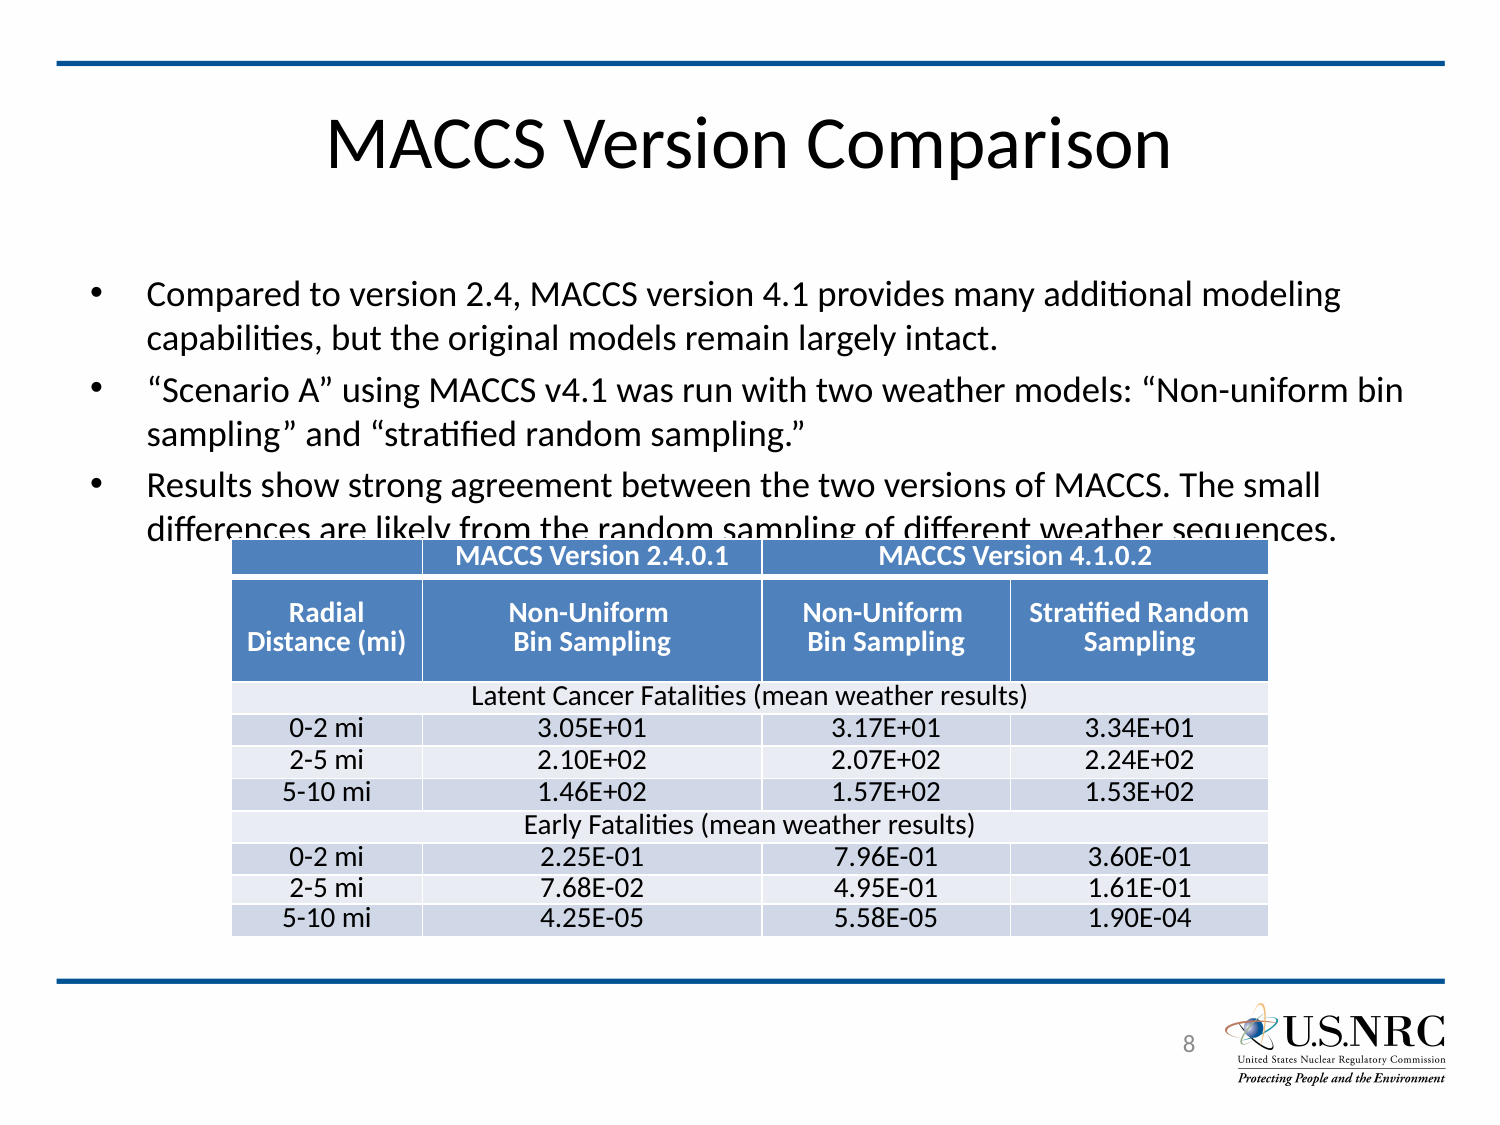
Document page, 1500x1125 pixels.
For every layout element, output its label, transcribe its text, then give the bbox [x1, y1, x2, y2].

table_cell 4.95E-01 [763, 876, 1010, 903]
table_cell 1.53E+02 [1011, 779, 1268, 810]
table_cell 1.57E+02 [763, 779, 1010, 810]
table_cell 2-5 mi [232, 747, 422, 778]
table_header [232, 540, 422, 574]
table_cell Early Fatalities (mean weather results) [232, 812, 1268, 842]
table_cell 7.68E-02 [423, 876, 761, 903]
table_cell 0-2 mi [232, 844, 422, 874]
table_cell 3.60E-01 [1011, 844, 1268, 874]
table_cell 2.25E-01 [423, 844, 761, 874]
table_header MACCS Version 4.1.0.2 [763, 540, 1268, 574]
table_cell 1.90E-04 [1011, 905, 1268, 936]
table_cell 7.96E-01 [763, 844, 1010, 874]
table_cell 2.07E+02 [763, 747, 1010, 778]
table_cell Latent Cancer Fatalities (mean weather results) [232, 683, 1268, 713]
table_cell 1.61E-01 [1011, 876, 1268, 903]
picture [0, 0, 1500, 1125]
list Compared to version 2.4, MACCS version 4.1 provides many additional modeling capabilities, but the original models remain largely intact. “Scenario A” using MACCS v4.1 was run with two weather models: “Non-uniform bin sampling” and “stratified random sampling.” Results show strong agreement between the two versions of MACCS. The small differences are likely from the random sampling of different weather sequences. [75, 262, 1425, 563]
table_cell 3.05E+01 [423, 715, 761, 745]
table_cell Non-Uniform Bin Sampling [763, 580, 1010, 681]
table_header MACCS Version 2.4.0.1 [423, 540, 761, 574]
table_cell Stratified Random Sampling [1011, 580, 1268, 681]
table_cell 2.10E+02 [423, 747, 761, 778]
table_cell 5-10 mi [232, 905, 422, 936]
table_cell 0-2 mi [232, 715, 422, 745]
table_cell 1.46E+02 [423, 779, 761, 810]
table_cell 2-5 mi [232, 876, 422, 903]
table_cell 2.24E+02 [1011, 747, 1268, 778]
slide_number 8 [1030, 1012, 1211, 1073]
table_cell Non-Uniform Bin Sampling [423, 580, 761, 681]
table_cell Radial Distance (mi) [232, 580, 422, 681]
table_cell 5.58E-05 [763, 905, 1010, 936]
table_cell 5-10 mi [232, 779, 422, 810]
table_cell 4.25E-05 [423, 905, 761, 936]
table_cell 3.17E+01 [763, 715, 1010, 745]
title MACCS Version Comparison [75, 45, 1425, 233]
table_cell 3.34E+01 [1011, 715, 1268, 745]
